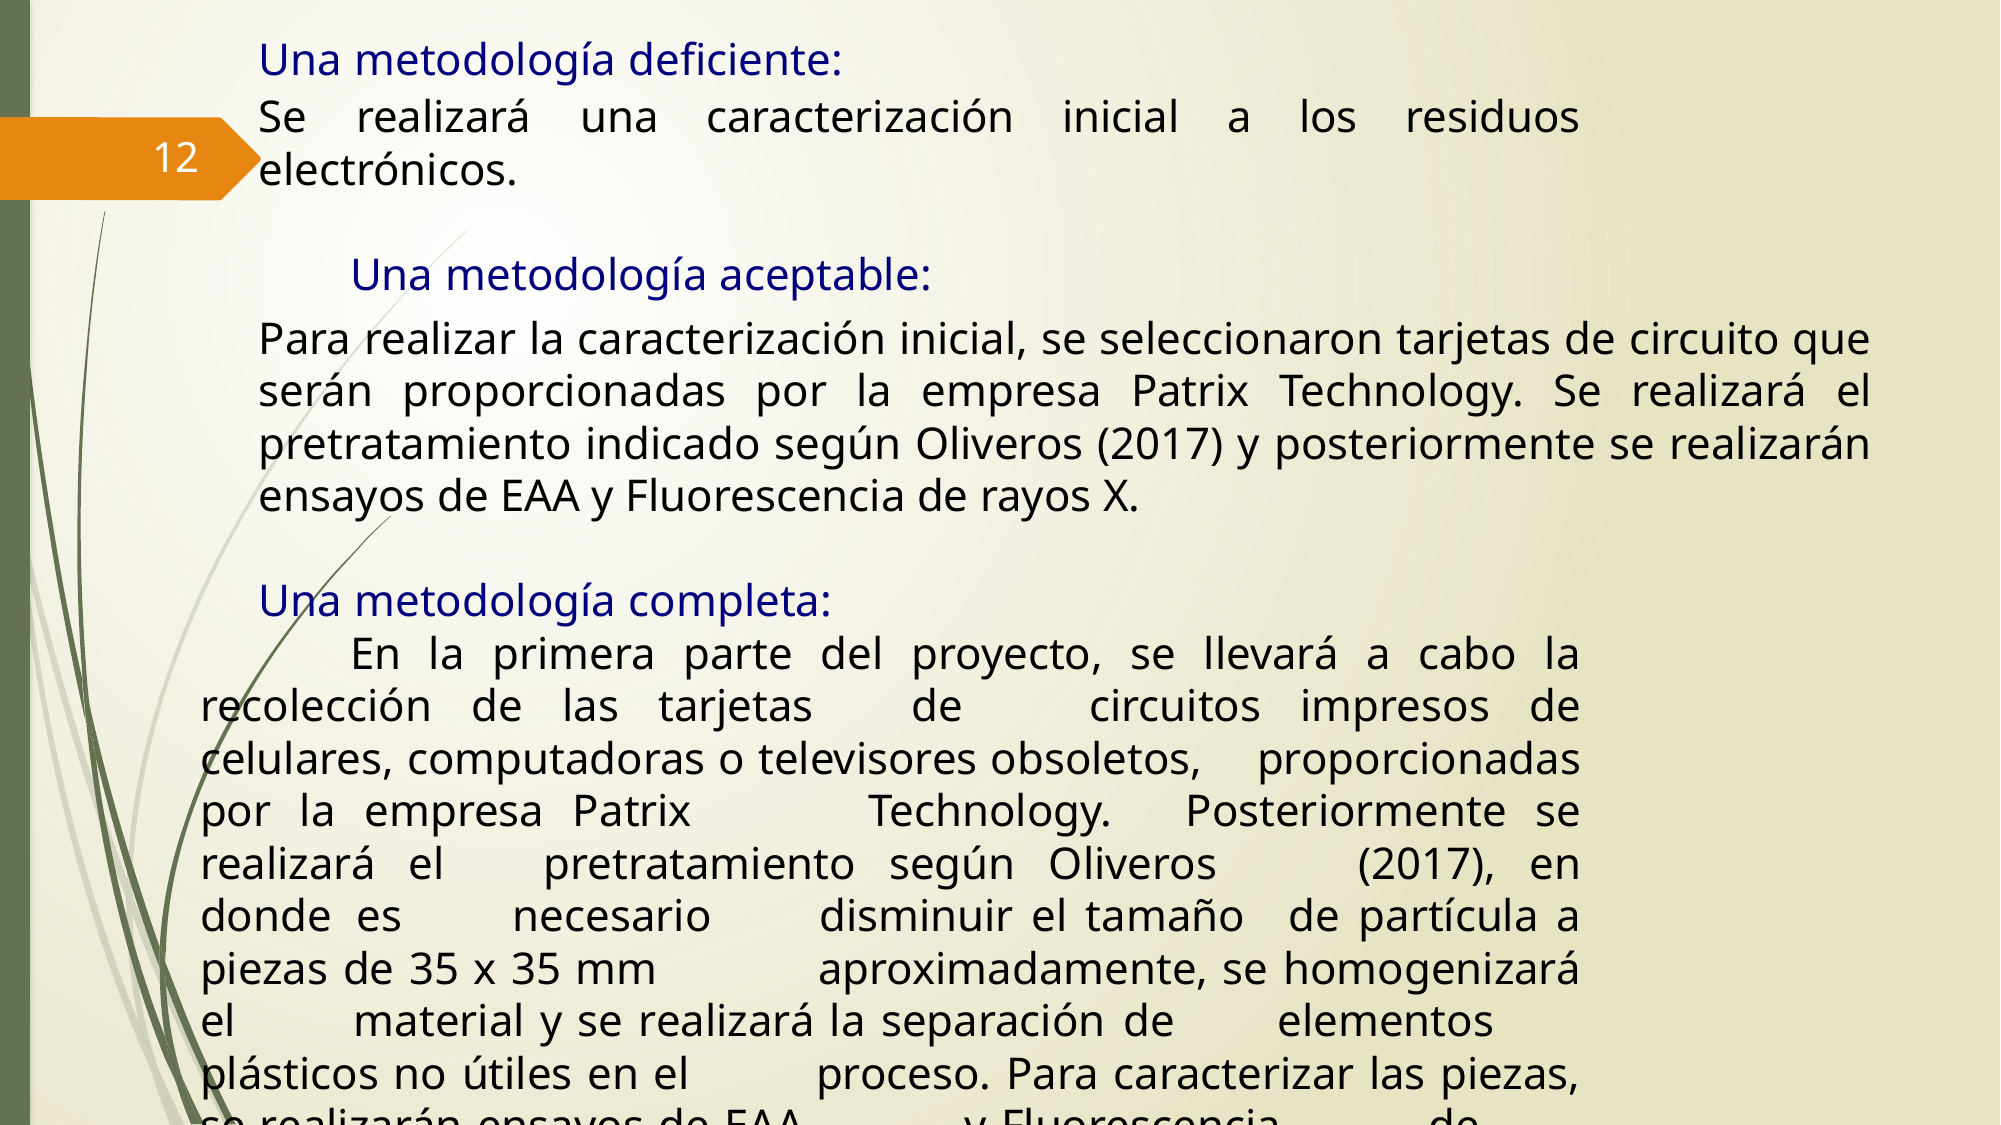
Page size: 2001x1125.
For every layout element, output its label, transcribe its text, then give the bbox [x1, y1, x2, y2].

text_box Una metodología deficiente: Se realizará una caracterización inicial a los residuos electrónicos. Una metodología aceptable: Para realizar la caracterización inicial, se seleccionaron tarjetas de circuito que serán proporcionadas por la empresa Patrix Technology. Se realizará el pretratamiento indicado según Oliveros (2017) y posteriormente se realizarán ensayos de EAA y Fluorescencia de rayos X. Una metodología completa: En la primera parte del proyecto, se llevará a cabo la recolección de las tarjetas de circuitos impresos de celulares, computadoras o televisores obsoletos, proporcionadas por la empresa Patrix Technology. Posteriormente se realizará el pretratamiento según Oliveros (2017), en donde es necesario disminuir el tamaño de partícula a piezas de 35 x 35 mm aproximadamente, se homogenizará el material y se realizará la separación de elementos plásticos no útiles en el proceso. Para caracterizar las piezas, se realizarán ensayos de EAA y Fluorescencia de rayos X, con el objetivo de conocer principalmente la cantidad de cobre en las tarjetas. [185, 24, 1948, 1125]
slide_number 12 [87, 129, 185, 190]
